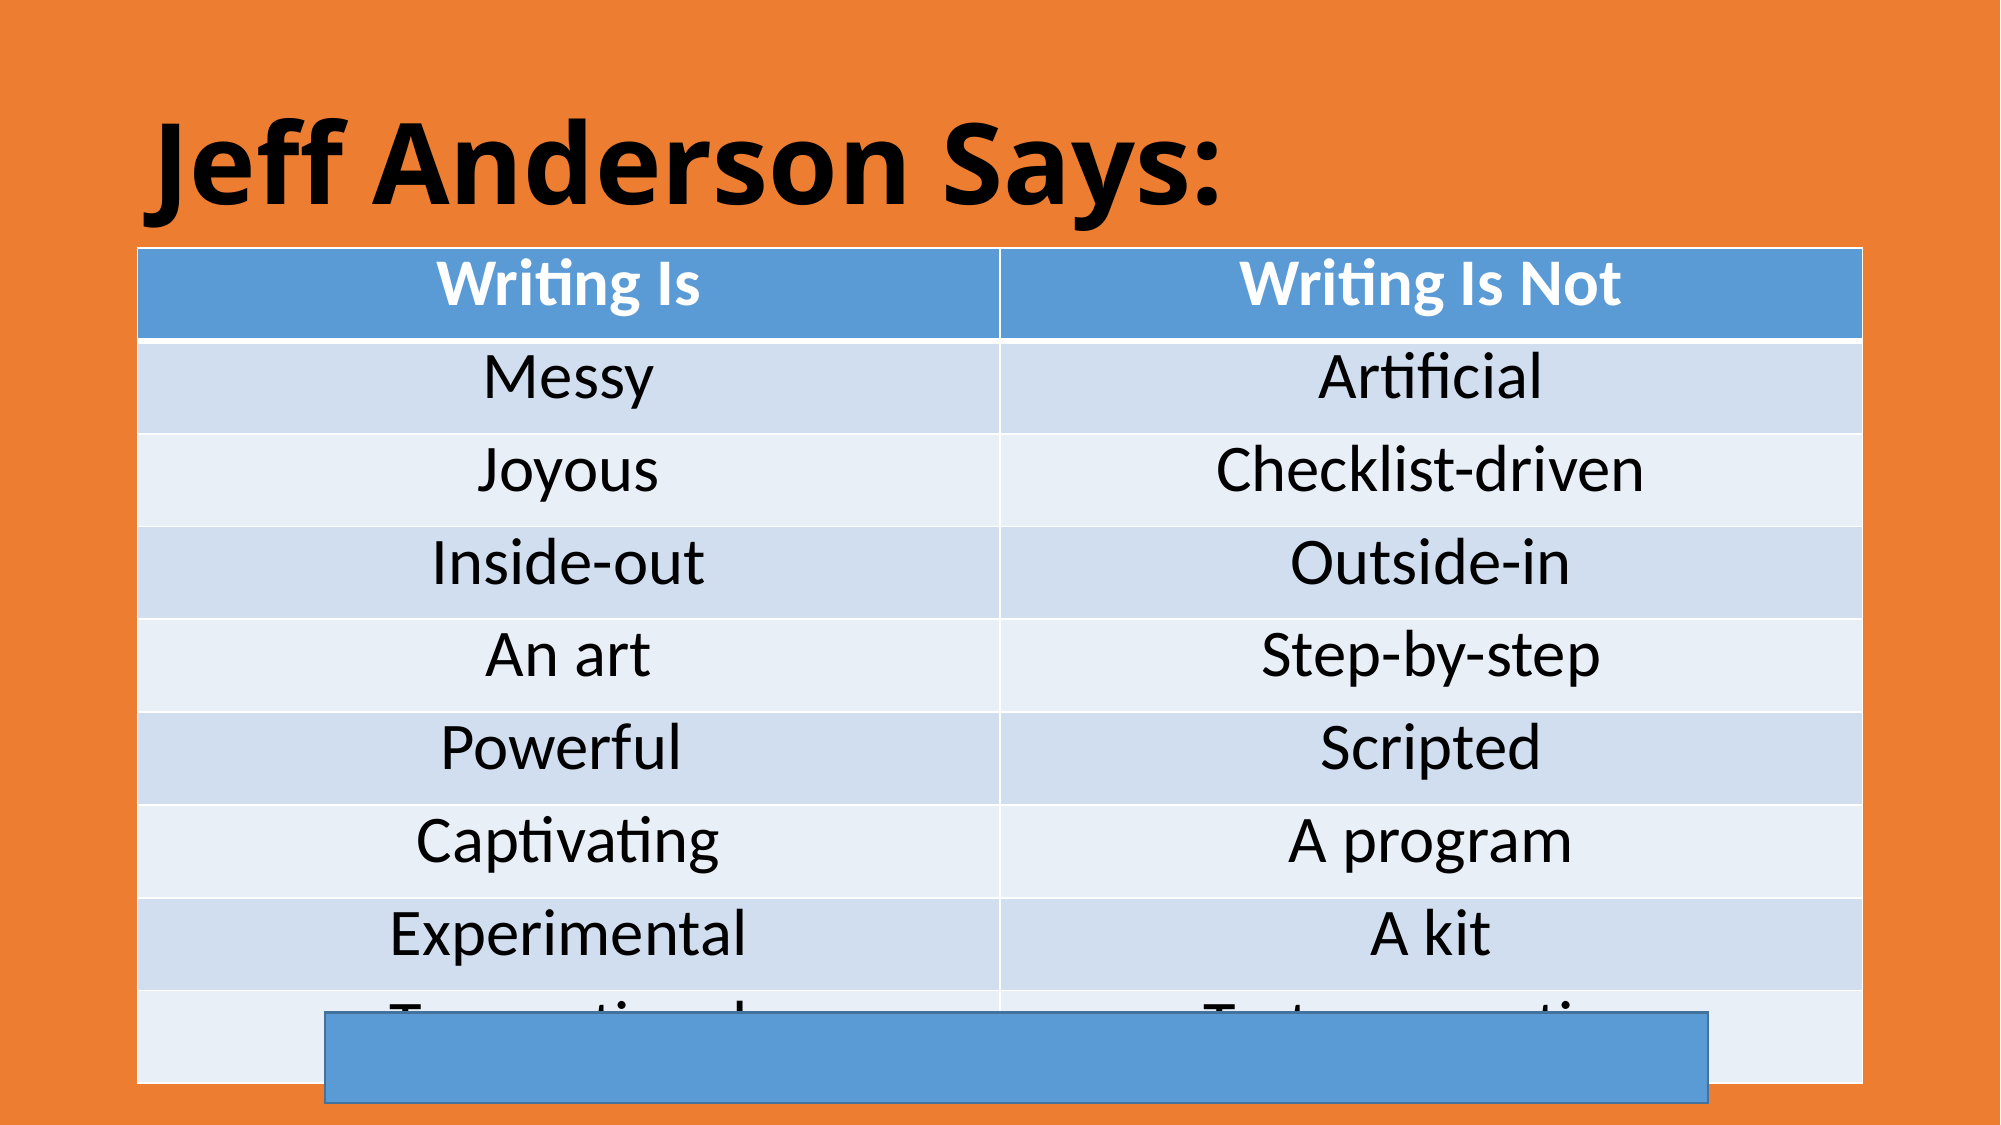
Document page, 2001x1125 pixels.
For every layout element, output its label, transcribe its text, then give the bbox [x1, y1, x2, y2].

table_cell Checklist-driven [1001, 435, 1862, 526]
table_header Writing Is Not [1001, 249, 1862, 338]
table_cell Joyous [138, 435, 999, 526]
table_cell Transactional [138, 991, 999, 1082]
table_header Writing Is [138, 249, 999, 338]
table_cell Experimental [138, 899, 999, 990]
title Jeff Anderson Says: [137, 59, 1863, 247]
table_cell Inside-out [138, 527, 999, 618]
table_cell Powerful [138, 713, 999, 804]
table_cell Scripted [1001, 713, 1862, 804]
table_cell Messy [138, 344, 999, 433]
table_cell An art [138, 620, 999, 711]
table_cell A kit [1001, 899, 1862, 990]
text_box [324, 1011, 1709, 1104]
table_cell Artificial [1001, 344, 1862, 433]
table_cell Test preparation [1001, 991, 1862, 1082]
table_cell Step-by-step [1001, 620, 1862, 711]
table_cell Outside-in [1001, 527, 1862, 618]
table_cell Captivating [138, 806, 999, 897]
table_cell A program [1001, 806, 1862, 897]
